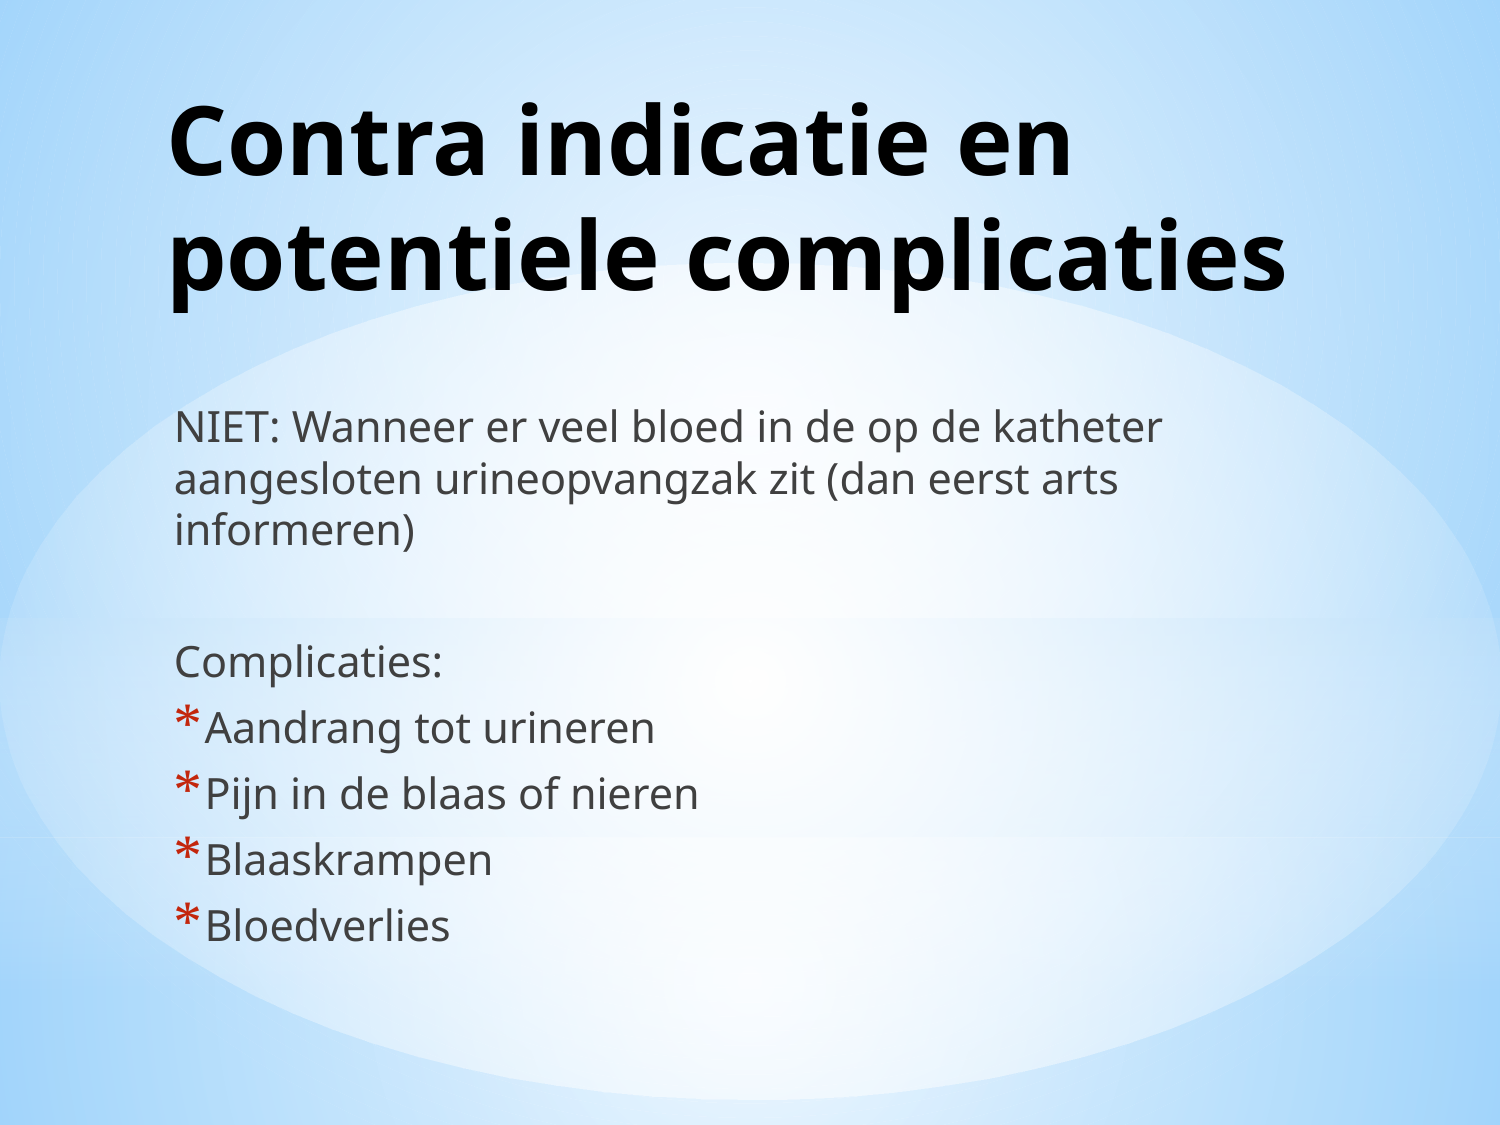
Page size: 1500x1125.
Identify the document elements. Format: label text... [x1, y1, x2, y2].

title Contra indicatie en potentiele complicaties [151, 72, 1403, 425]
list NIET: Wanneer er veel bloed in de op de katheter aangesloten urineopvangzak zit (dan eerst arts informeren) Complicaties: Aandrang tot urineren Pijn in de blaas of nieren Blaaskrampen Bloedverlies [151, 392, 1202, 963]
